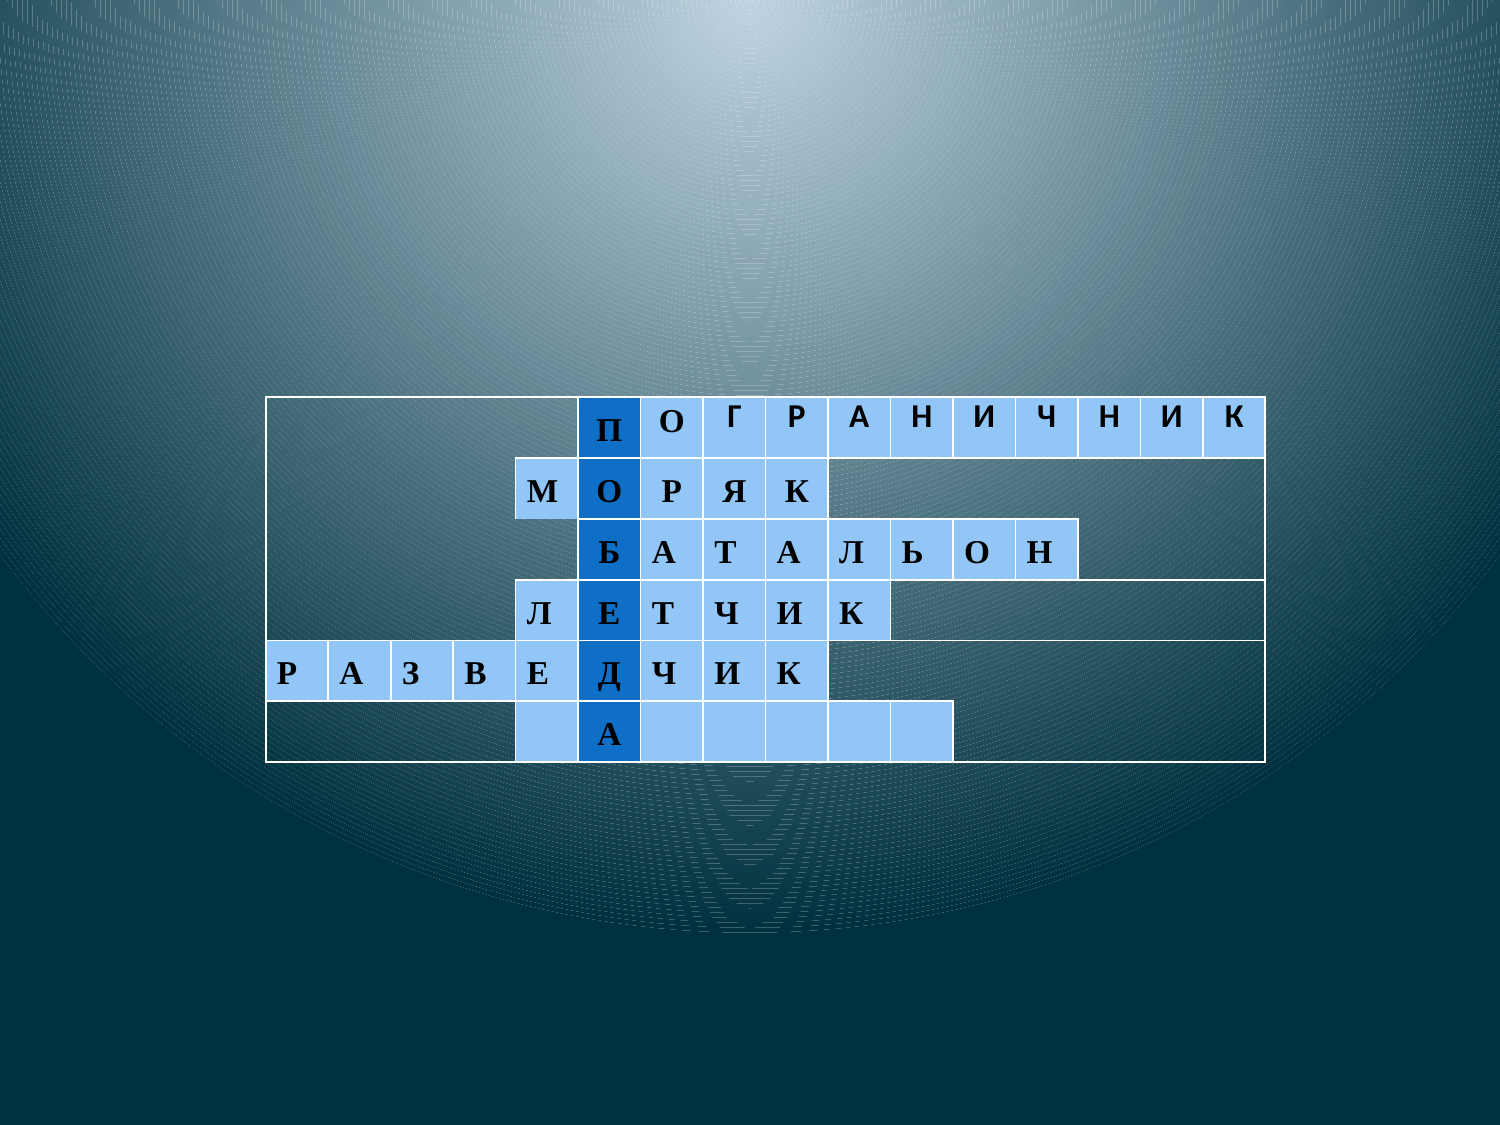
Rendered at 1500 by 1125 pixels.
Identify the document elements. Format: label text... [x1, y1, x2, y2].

table_cell [704, 702, 765, 761]
table_cell Т [641, 581, 702, 640]
table_cell [829, 702, 890, 761]
table_header [267, 398, 577, 458]
table_header П [579, 398, 640, 457]
table_cell [891, 581, 1264, 640]
table_cell [829, 459, 1264, 519]
table_cell Н [1016, 520, 1077, 579]
table_cell [891, 702, 952, 761]
table_cell О [579, 459, 640, 518]
table_cell Е [579, 581, 640, 640]
table_cell Р [641, 459, 702, 518]
table_cell И [766, 581, 827, 640]
table_cell Т [704, 520, 765, 579]
table_header К [1204, 398, 1264, 457]
table_cell Ч [704, 581, 765, 640]
table_cell З [392, 641, 452, 700]
table_cell Р [267, 641, 327, 700]
table_cell В [454, 641, 515, 700]
table_cell Б [579, 520, 640, 579]
table_cell К [766, 641, 827, 700]
table_cell Я [704, 459, 765, 518]
table_cell К [766, 459, 827, 518]
table_cell [516, 702, 577, 761]
table_cell [766, 702, 827, 761]
table_cell К [829, 581, 890, 640]
table_header Ч [1016, 398, 1077, 457]
table_cell Л [829, 520, 890, 579]
table_header И [1141, 398, 1202, 457]
table_cell Е [516, 641, 577, 700]
table_cell И [704, 641, 765, 700]
table_cell [267, 580, 515, 640]
table_cell А [329, 641, 390, 700]
table_header Н [1079, 398, 1140, 457]
table_cell А [579, 702, 640, 761]
table_cell [267, 702, 515, 761]
table_cell [954, 701, 1264, 761]
table_cell [267, 458, 515, 519]
table_cell [829, 641, 1264, 701]
table_cell Ч [641, 641, 702, 700]
table_header Г [704, 398, 765, 457]
table_cell А [641, 520, 702, 579]
table_header А [829, 398, 890, 457]
table_header О [641, 398, 702, 457]
table_header Р [766, 398, 827, 457]
table_cell [1079, 519, 1264, 579]
table_cell М [516, 459, 577, 519]
table_cell [267, 519, 577, 580]
table_header И [954, 398, 1015, 457]
table_cell О [954, 520, 1015, 579]
table_cell А [766, 520, 827, 579]
table_cell [641, 702, 702, 761]
table_cell Д [579, 641, 640, 700]
table_cell Ь [891, 520, 952, 579]
table_header Н [891, 398, 952, 457]
table_cell Л [516, 581, 577, 640]
